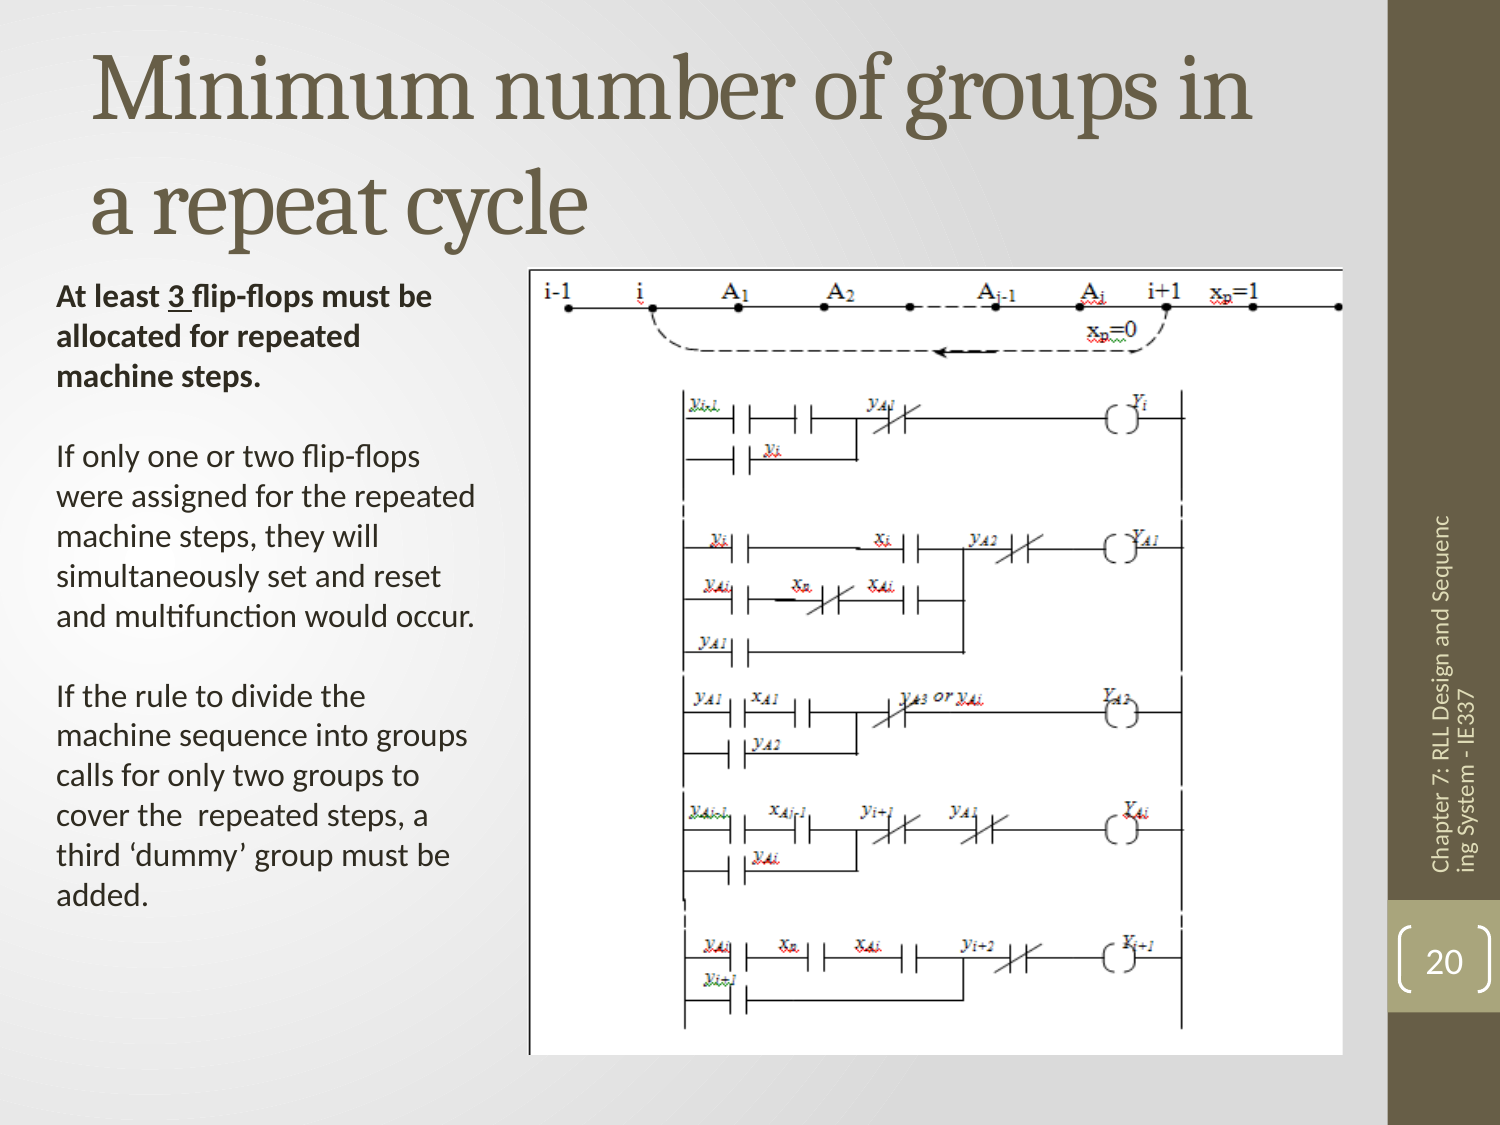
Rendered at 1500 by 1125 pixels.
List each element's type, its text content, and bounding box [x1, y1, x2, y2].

text_box At least 3 flip-flops must be allocated for repeated machine steps. If only one or two flip-flops were assigned for the repeated machine steps, they will simultaneously set and reset and multifunction would occur. If the rule to divide the machine sequence into groups calls for only two groups to cover the repeated steps, a third ‘dummy’ group must be added. [41, 267, 499, 921]
picture [526, 266, 1344, 1056]
title Minimum number of groups in a repeat cycle [75, 45, 1325, 233]
slide_number 20 [1397, 925, 1492, 994]
footer Chapter 7: RLL Design and Sequencing System - IE337 [1408, 500, 1469, 889]
